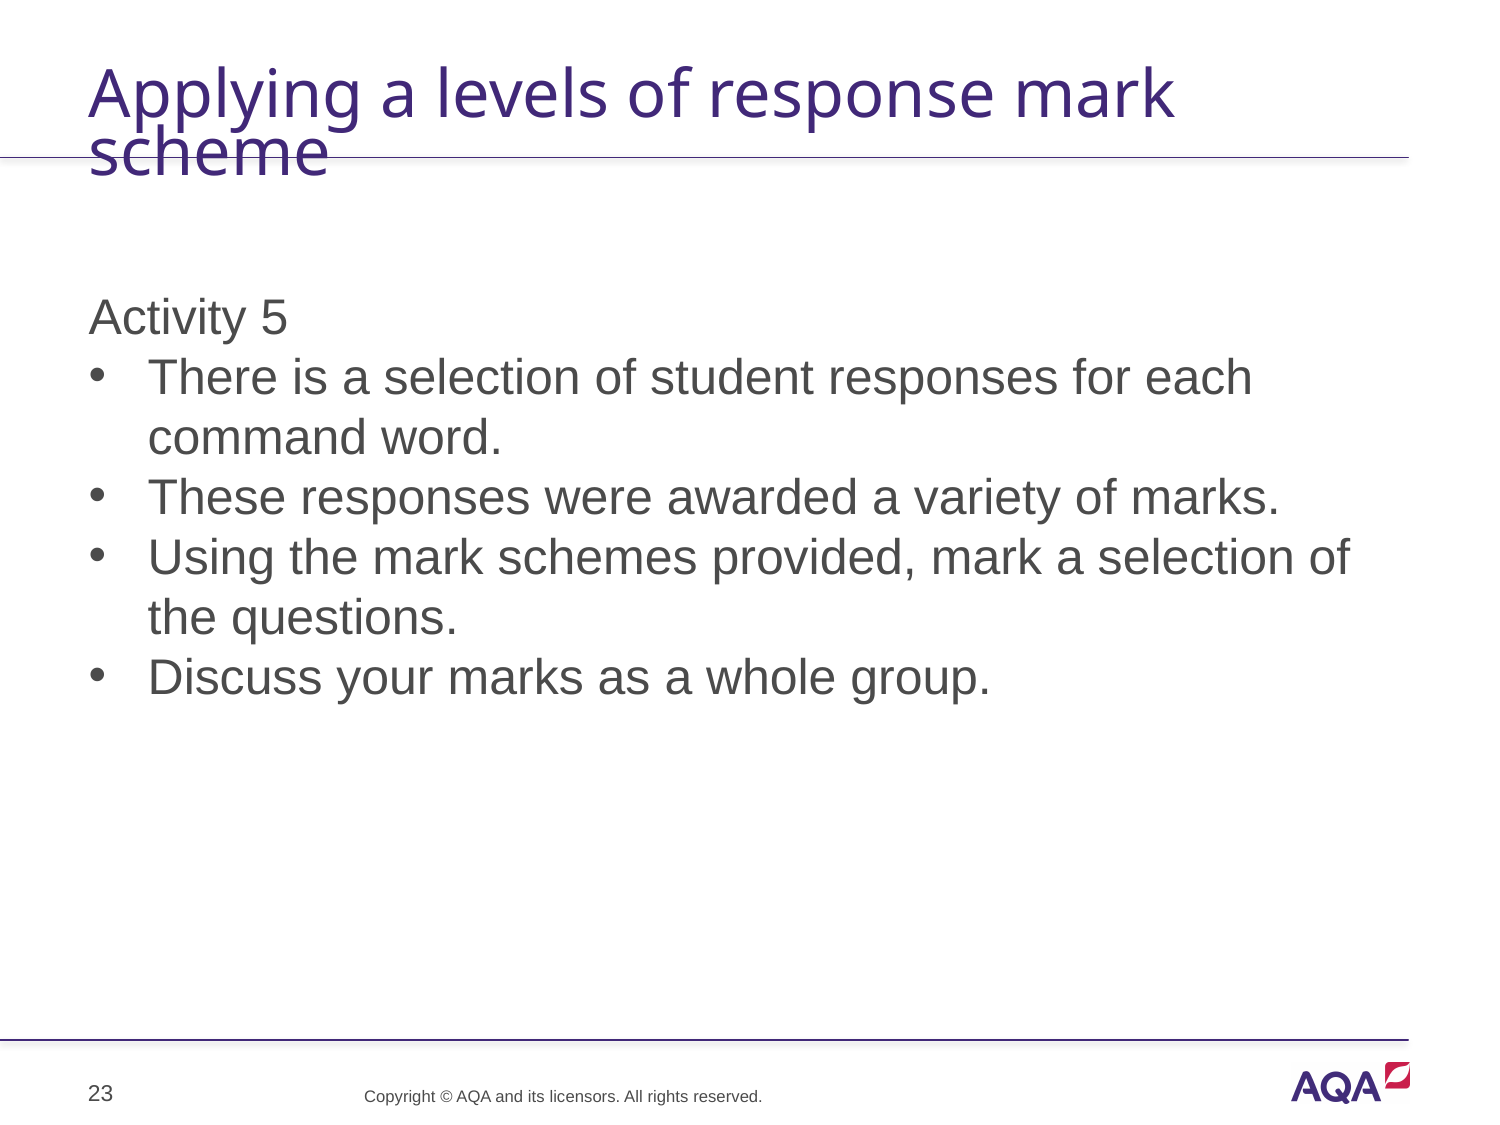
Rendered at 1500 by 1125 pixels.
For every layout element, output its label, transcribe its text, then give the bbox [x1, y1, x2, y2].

picture [1291, 1062, 1410, 1104]
list Activity 5 There is a selection of student responses for each command word. These responses were awarded a variety of marks. Using the mark schemes provided, mark a selection of the questions. Discuss your marks as a whole group. [88, 284, 1409, 1007]
title Applying a levels of response mark scheme [88, 72, 1409, 144]
footer Copyright © AQA and its licensors. All rights reserved. [324, 1084, 764, 1124]
slide_number 23 [72, 1062, 188, 1123]
